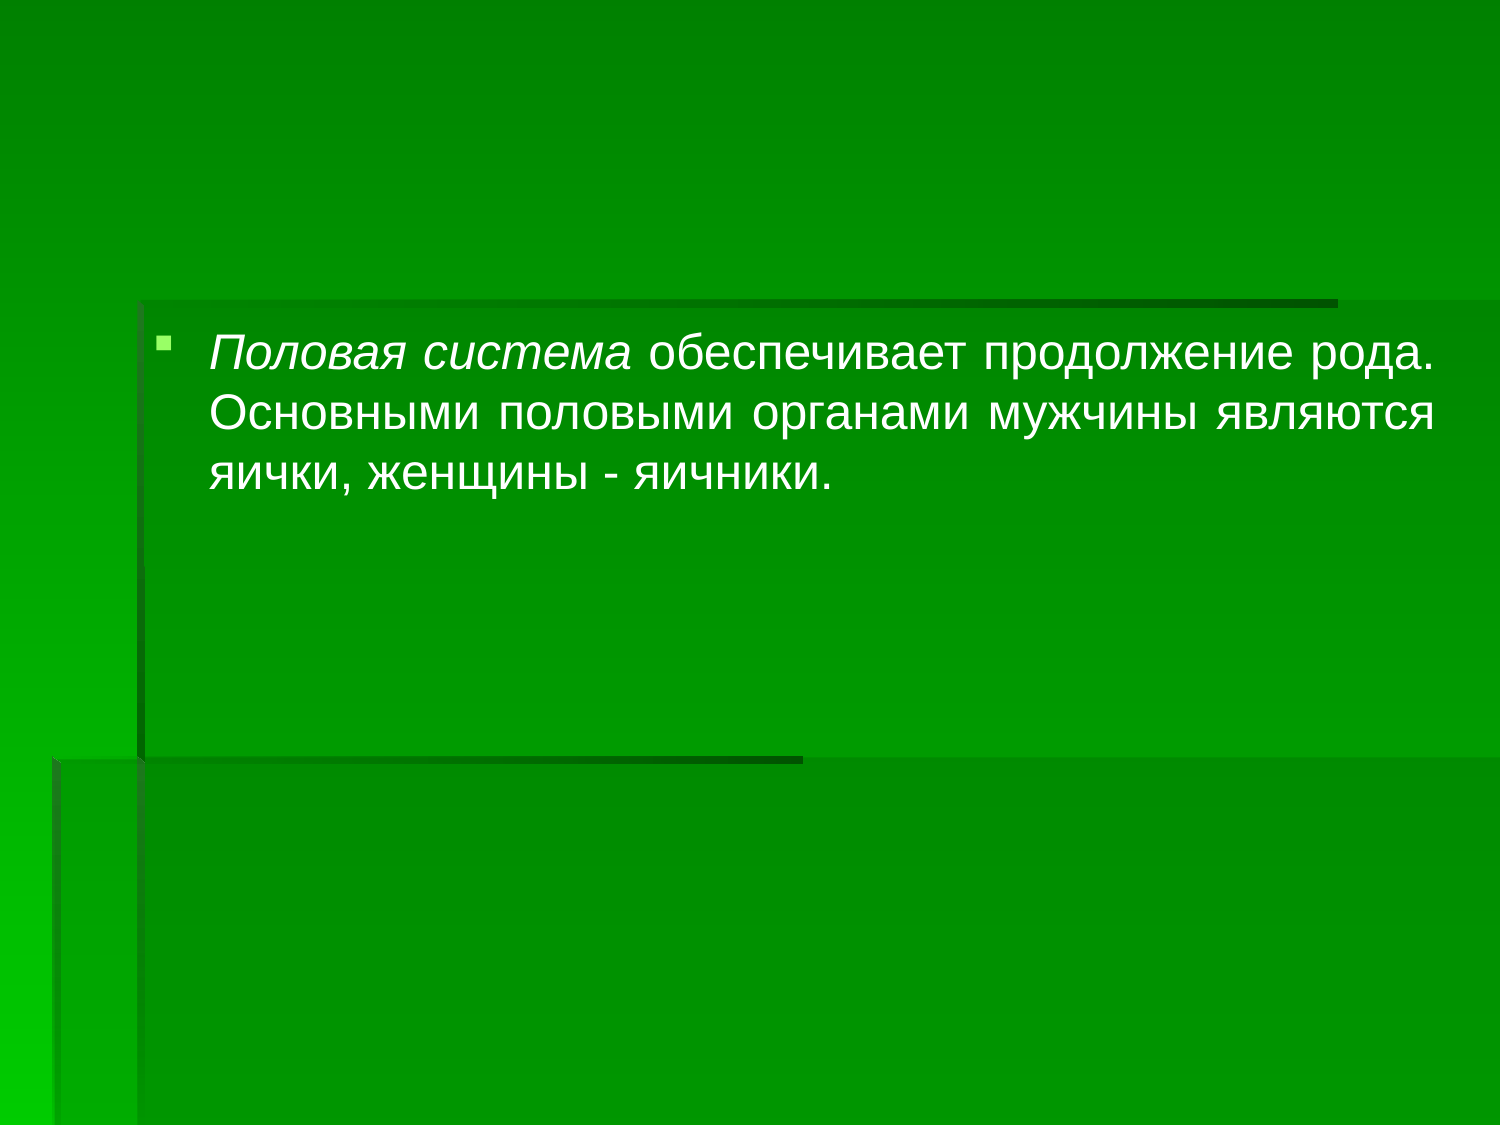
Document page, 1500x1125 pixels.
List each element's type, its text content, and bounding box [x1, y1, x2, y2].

list Половая система обеспечивает продолжение рода. Основными половыми органами мужчины являются яички, женщины - яичники. [137, 312, 1452, 1001]
